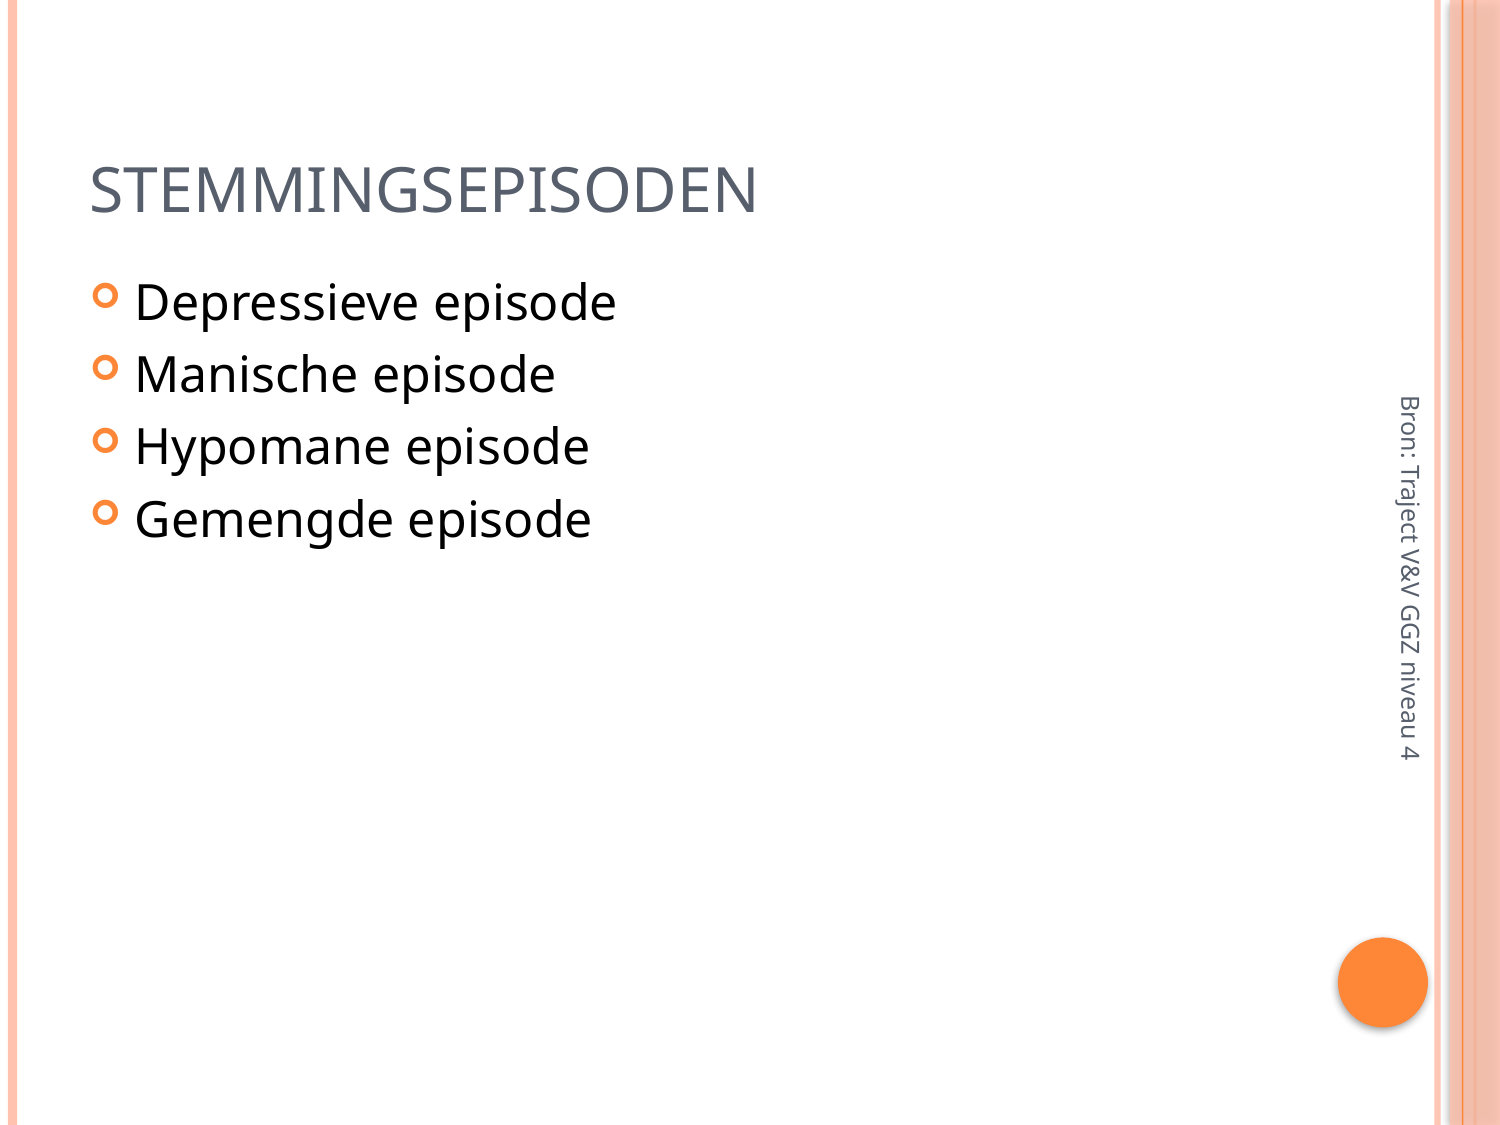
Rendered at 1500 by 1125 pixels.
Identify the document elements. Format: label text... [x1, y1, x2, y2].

title stemmingsepisoden [75, 45, 1300, 233]
list Depressieve episode Manische episode Hypomane episode Gemengde episode [75, 262, 1300, 1062]
footer Bron: Traject V&V GGZ niveau 4 [1379, 380, 1440, 906]
